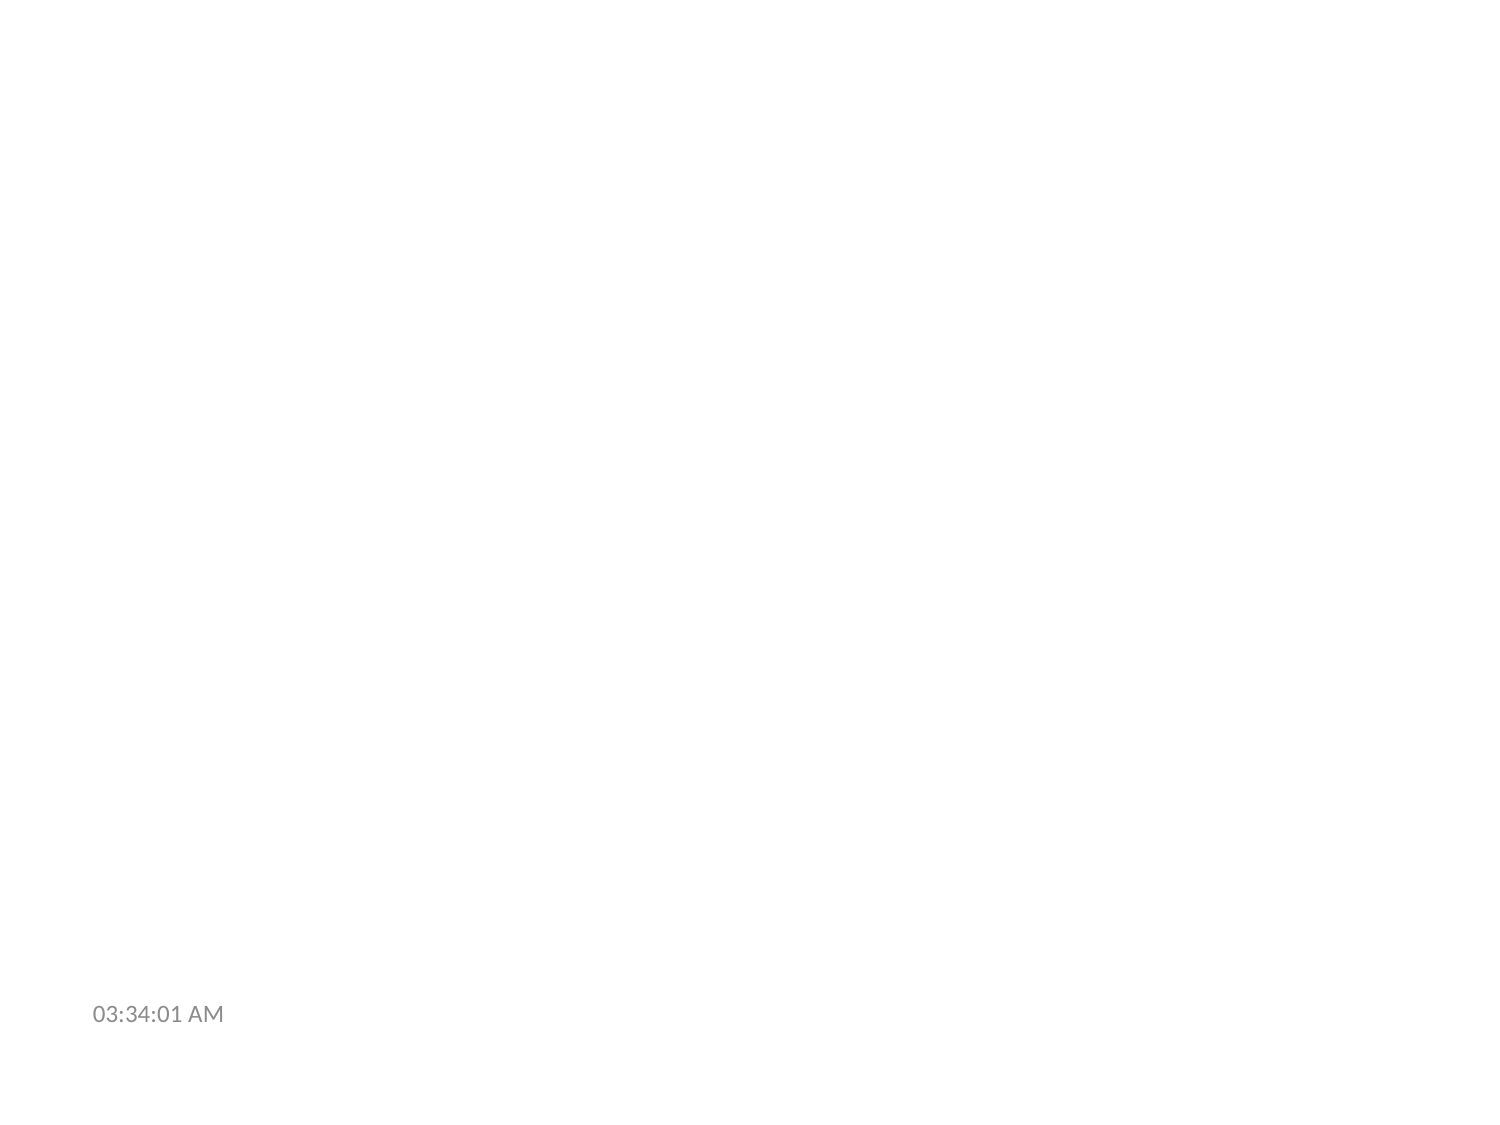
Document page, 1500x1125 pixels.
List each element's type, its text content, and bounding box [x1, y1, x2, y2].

text_box 3:35:09 PM [77, 982, 428, 1043]
